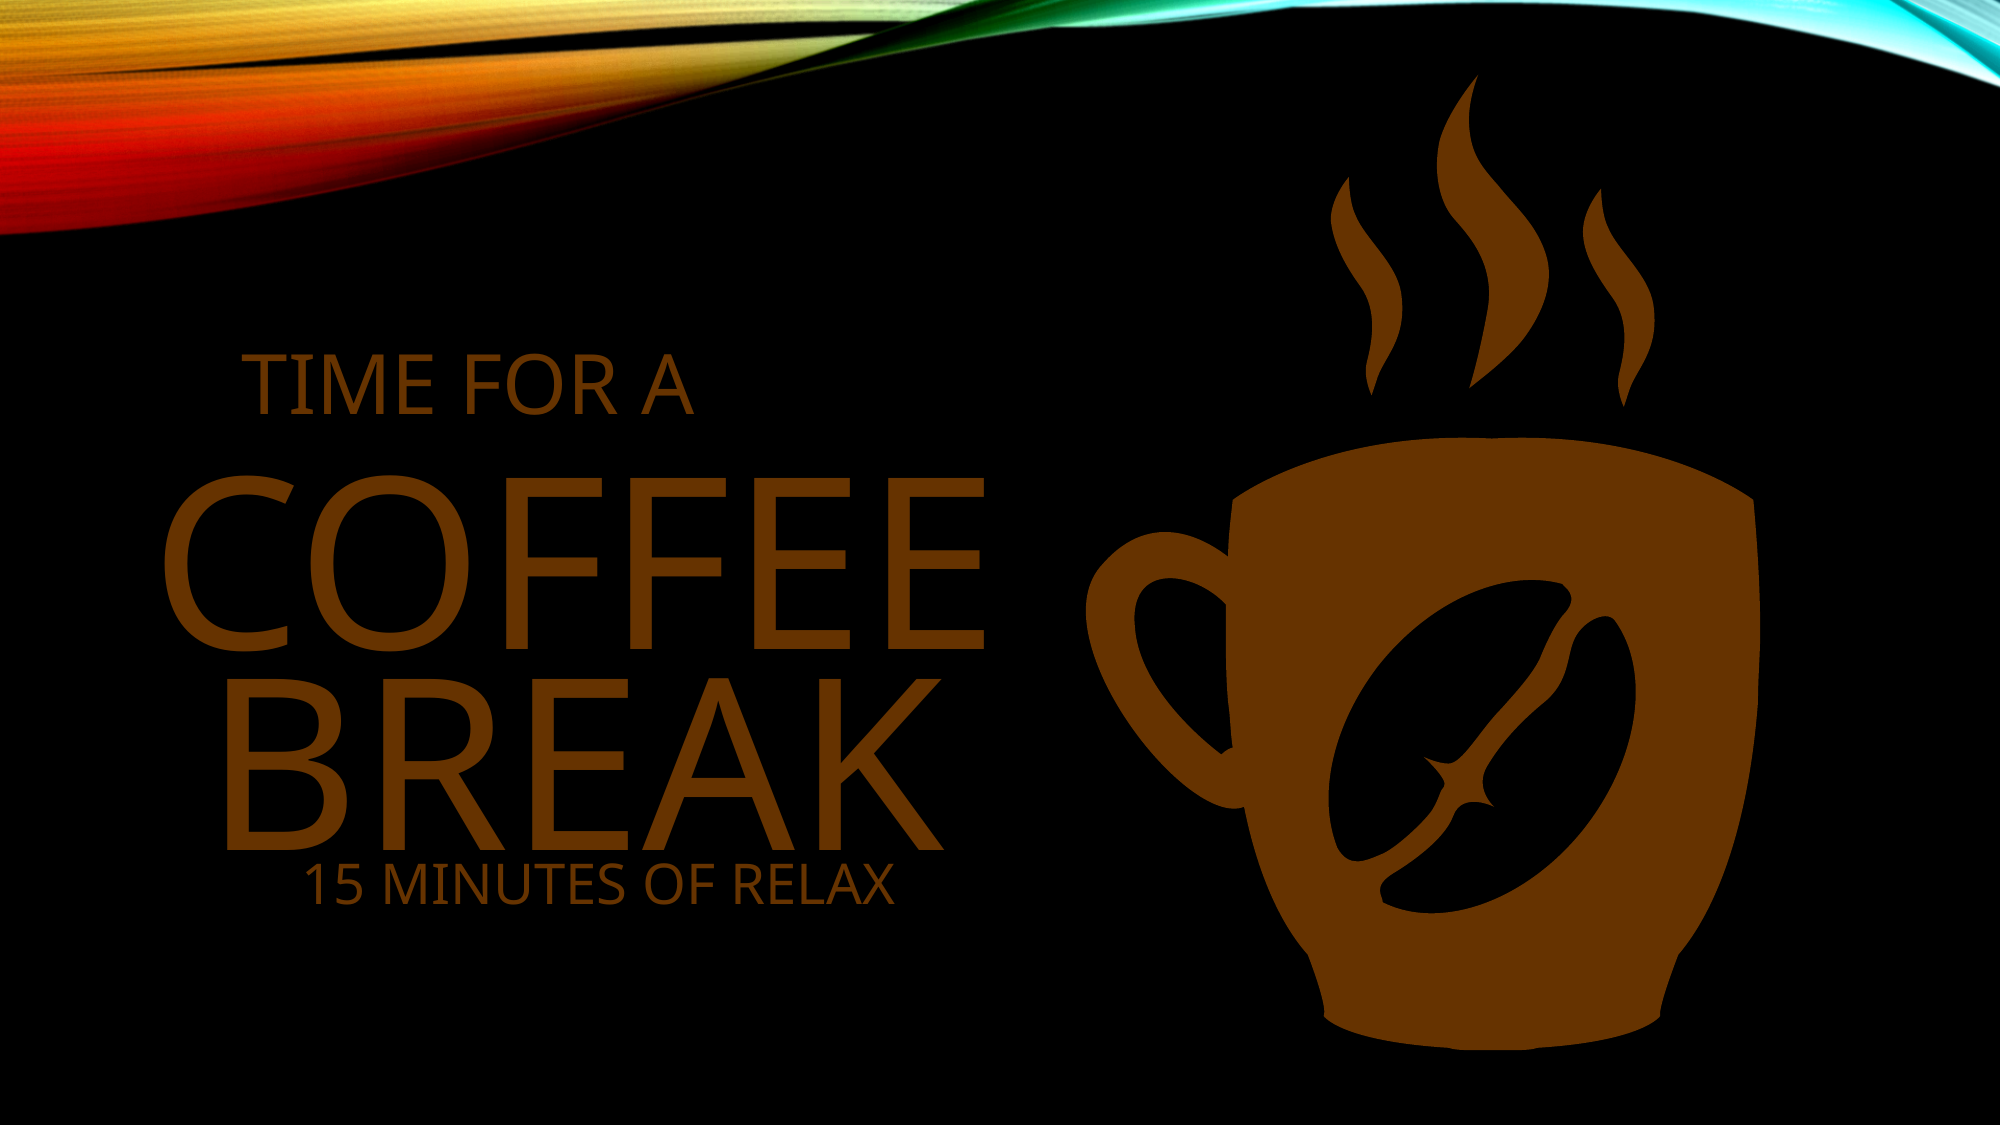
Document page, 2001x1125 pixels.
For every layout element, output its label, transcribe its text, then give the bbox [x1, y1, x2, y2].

text_box 15 MINUTES OF RELAX [43, 837, 1034, 926]
text_box TIME FOR A [221, 320, 976, 441]
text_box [1034, 74, 1761, 1051]
text_box COFFEE BREAK [0, 478, 1034, 901]
picture [0, 0, 2000, 237]
